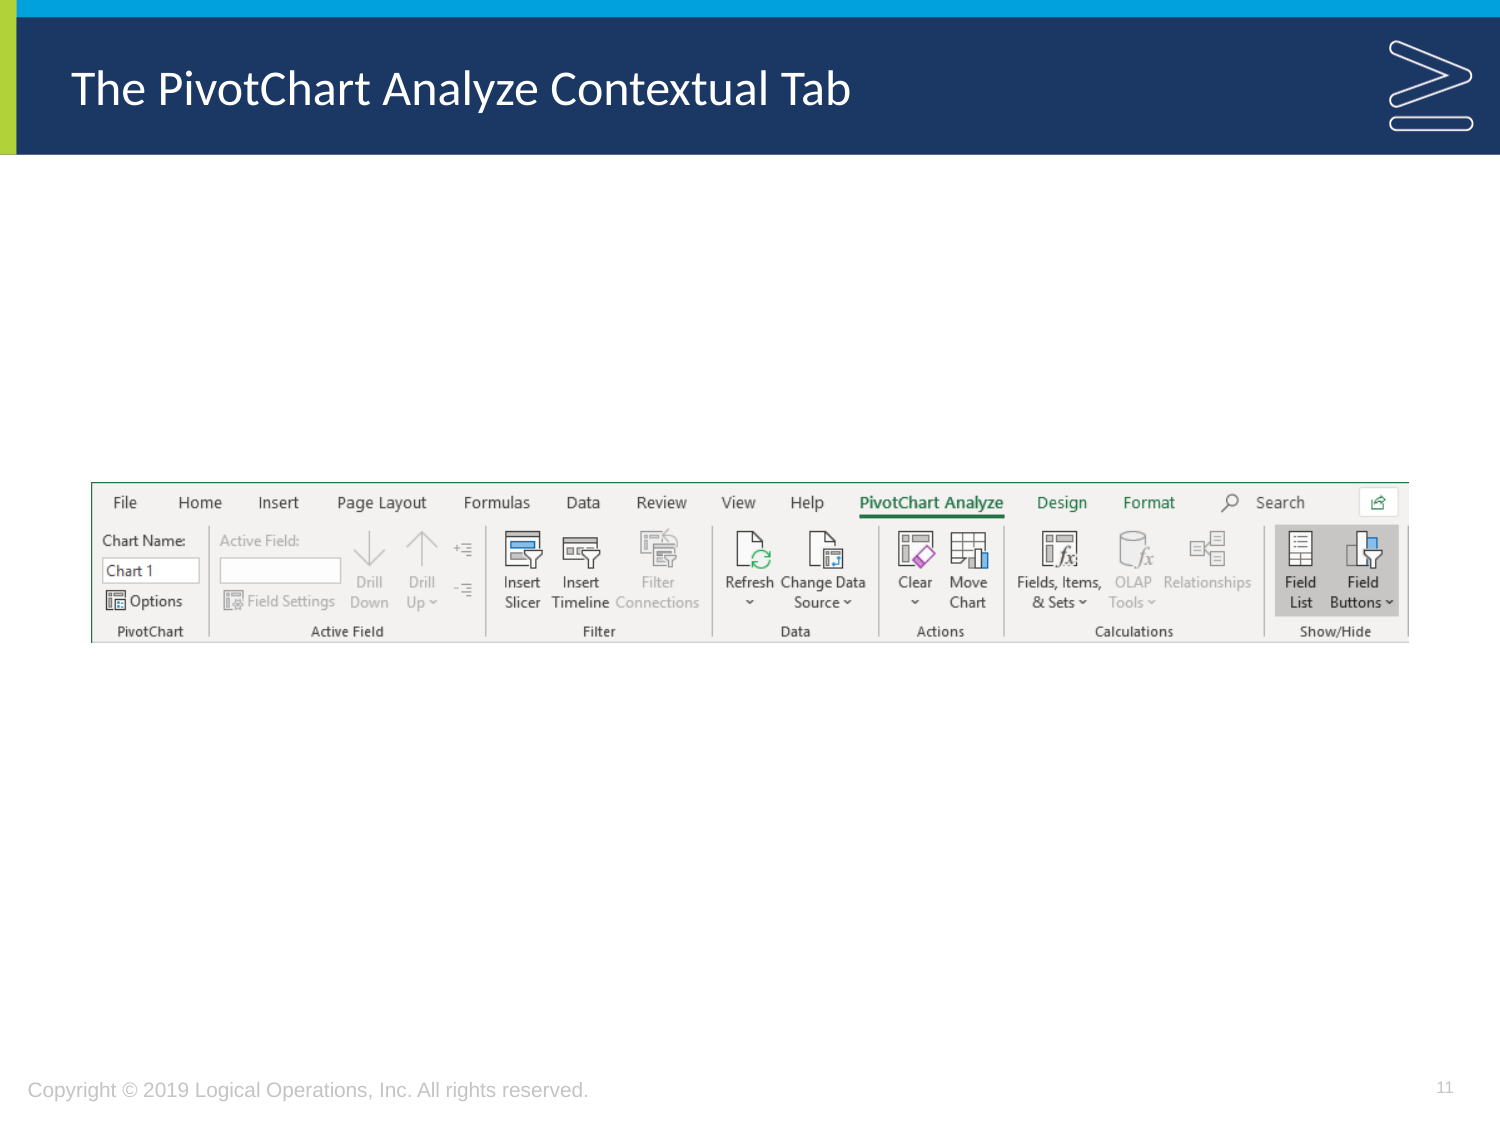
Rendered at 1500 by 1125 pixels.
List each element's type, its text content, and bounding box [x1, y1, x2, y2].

picture [91, 482, 1409, 643]
picture [0, 0, 56, 155]
picture [1350, 18, 1500, 155]
title The PivotChart Analyze Contextual Tab [56, 16, 1350, 155]
slide_number 11 [1118, 1057, 1469, 1118]
